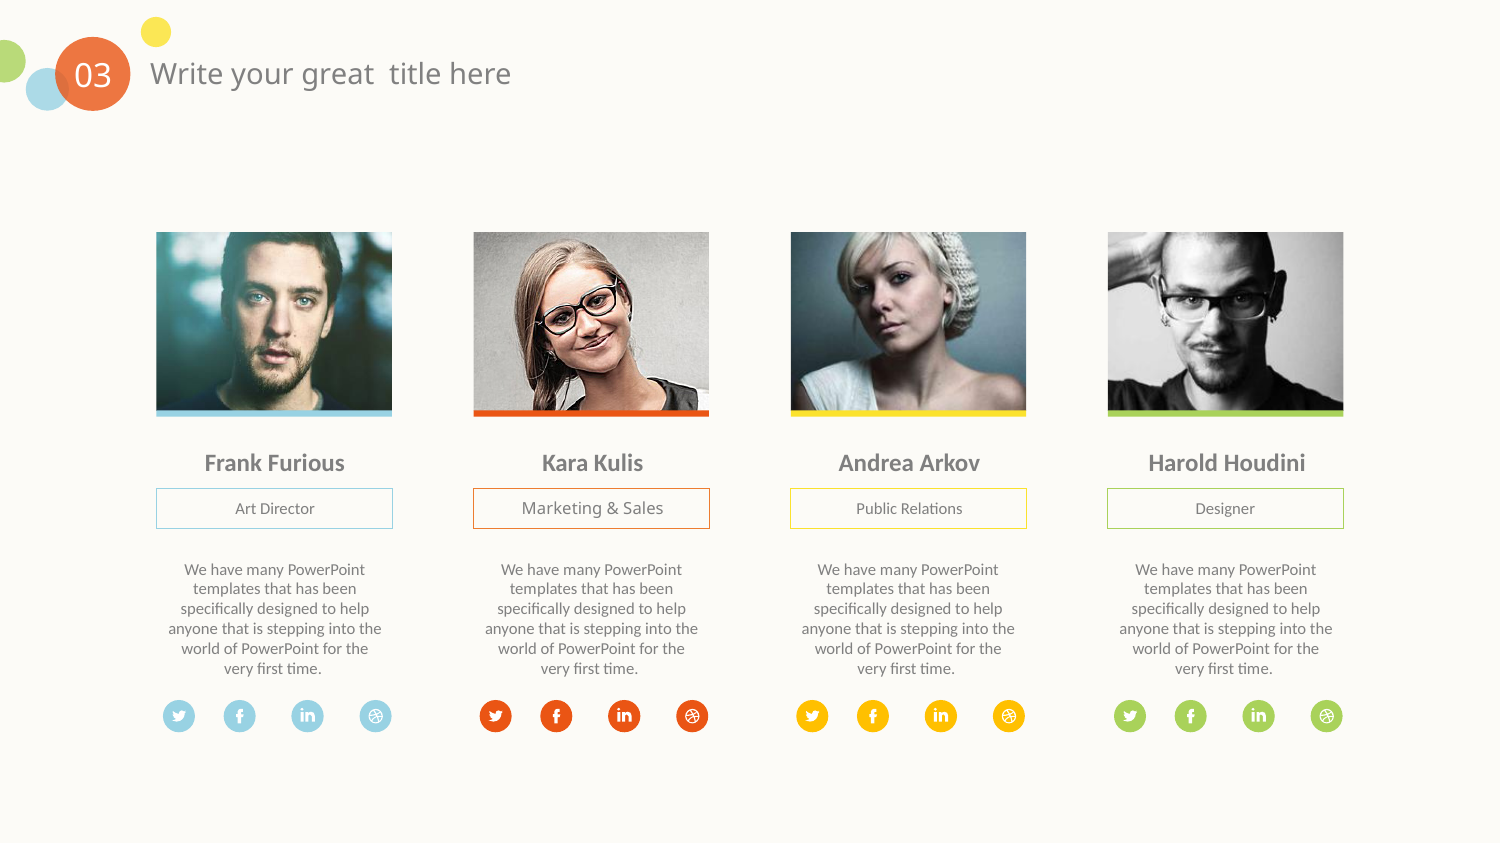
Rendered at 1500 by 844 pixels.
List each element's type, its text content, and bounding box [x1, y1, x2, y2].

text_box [675, 699, 709, 733]
text_box 03 [65, 53, 121, 94]
text_box Marketing & Sales [521, 497, 665, 518]
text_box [1242, 699, 1275, 733]
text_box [540, 699, 573, 733]
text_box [359, 699, 392, 733]
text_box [1113, 699, 1147, 733]
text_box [1107, 232, 1344, 417]
text_box [790, 488, 1027, 529]
text_box Art Director [235, 497, 316, 518]
text_box We have many PowerPoint templates that has been specifically designed to help anyone that is stepping into the world of PowerPoint for the very first time. [799, 558, 1018, 679]
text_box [992, 699, 1026, 733]
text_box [1174, 699, 1207, 733]
text_box Harold Houdini [1148, 446, 1307, 477]
text_box Write your great title here [150, 55, 606, 91]
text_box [473, 232, 710, 417]
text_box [479, 699, 512, 733]
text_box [156, 232, 393, 417]
text_box We have many PowerPoint templates that has been specifically designed to help anyone that is stepping into the world of PowerPoint for the very first time. [166, 558, 384, 679]
text_box [473, 488, 710, 529]
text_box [291, 699, 324, 733]
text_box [924, 699, 958, 733]
text_box [140, 16, 172, 48]
text_box Frank Furious [204, 446, 346, 477]
text_box [25, 67, 66, 111]
text_box [0, 39, 26, 83]
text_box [1310, 699, 1343, 733]
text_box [607, 699, 641, 733]
text_box Designer [1195, 497, 1259, 518]
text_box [162, 699, 196, 733]
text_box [856, 699, 890, 733]
text_box Public Relations [856, 497, 963, 518]
text_box Kara Kulis [542, 446, 644, 477]
text_box We have many PowerPoint templates that has been specifically designed to help anyone that is stepping into the world of PowerPoint for the very first time. [482, 558, 701, 679]
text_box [796, 699, 829, 733]
text_box [55, 36, 131, 111]
text_box Andrea Arkov [838, 446, 981, 477]
text_box [1107, 488, 1344, 529]
text_box We have many PowerPoint templates that has been specifically designed to help anyone that is stepping into the world of PowerPoint for the very first time. [1117, 558, 1335, 679]
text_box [223, 699, 256, 733]
text_box [156, 488, 393, 529]
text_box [790, 232, 1027, 417]
